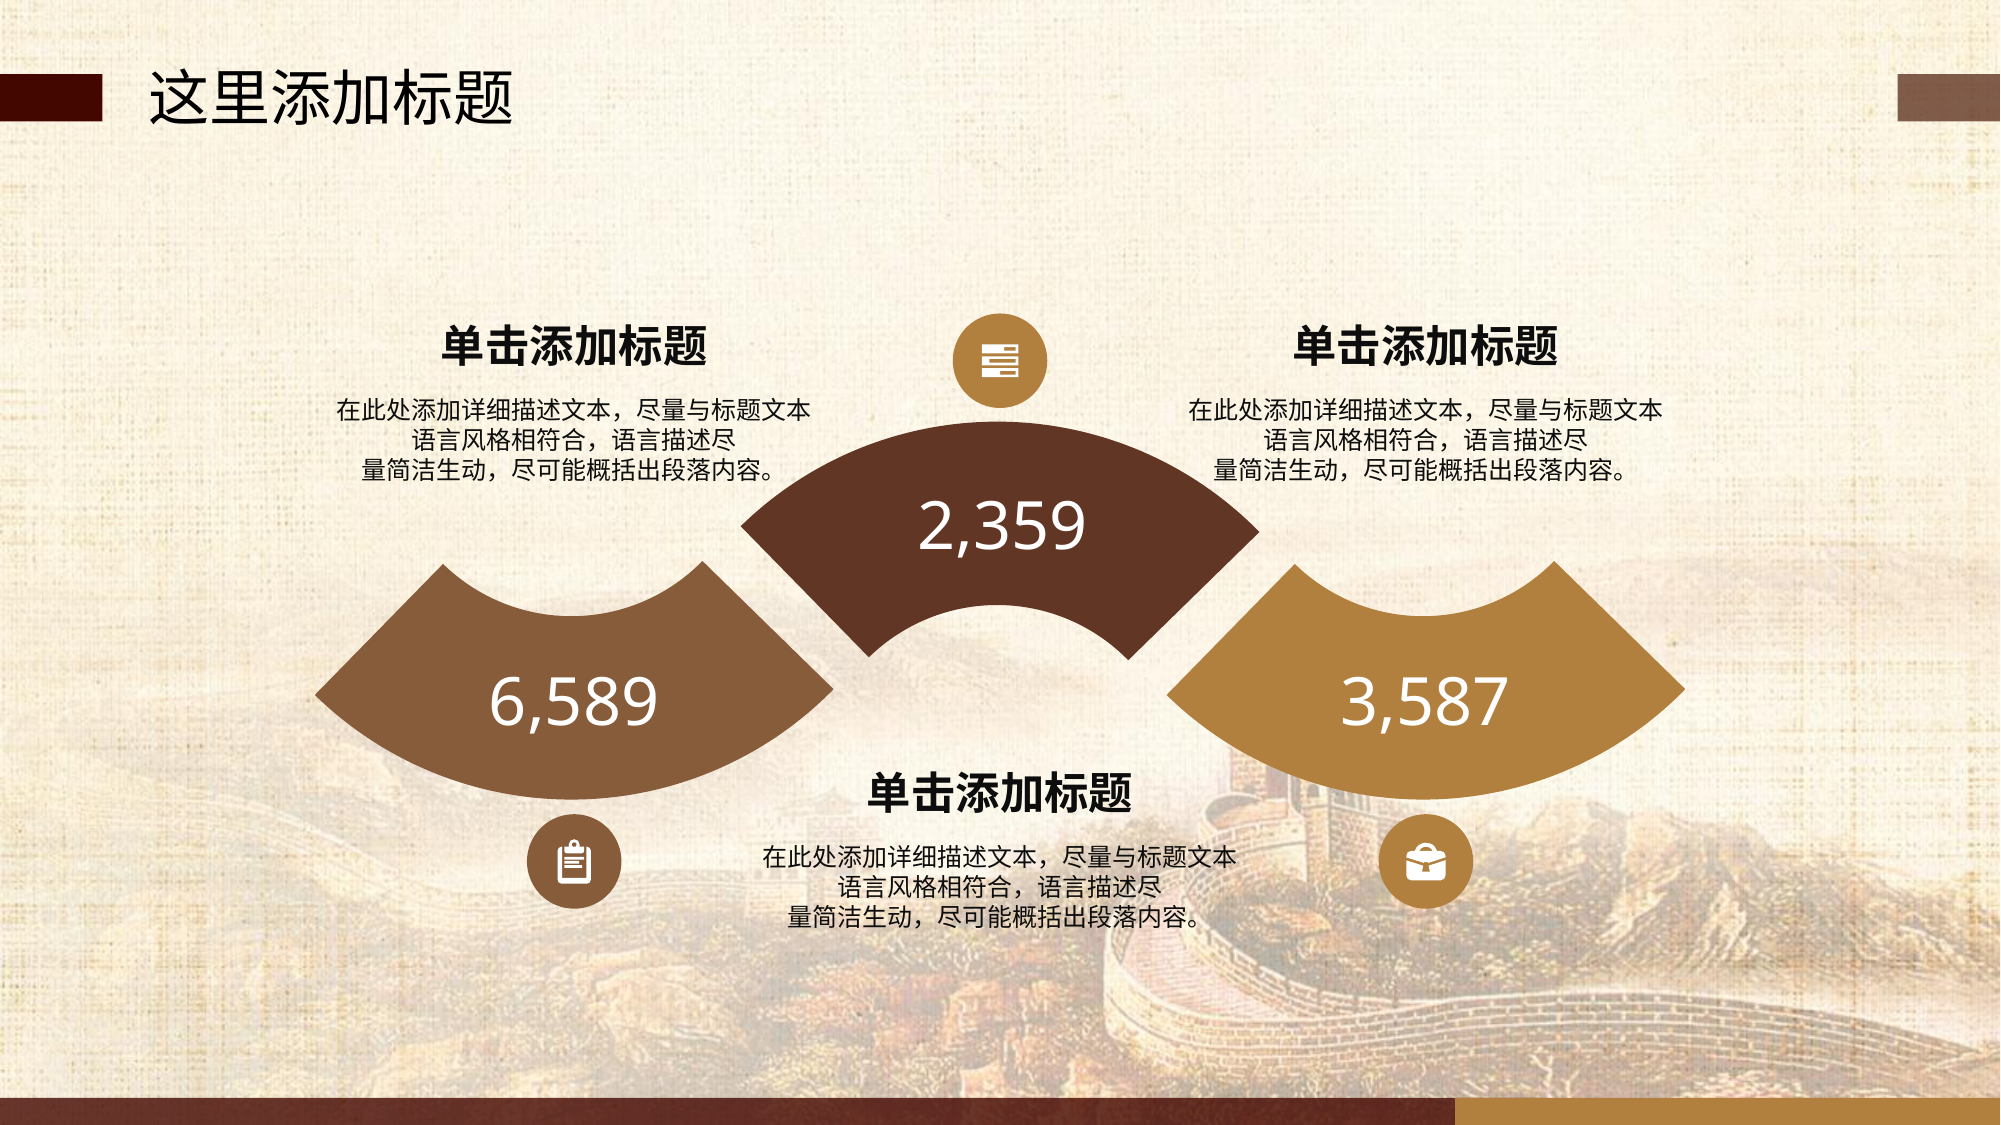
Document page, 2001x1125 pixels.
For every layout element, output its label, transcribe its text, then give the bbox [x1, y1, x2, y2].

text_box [952, 313, 1048, 408]
text_box 单击添加标题 在此处添加详细描述文本，尽量与标题文本 语言风格相符合，语言描述尽 量简洁生动，尽可能概括出段落内容。 [1166, 310, 1686, 492]
text_box [740, 492, 1260, 661]
text_box [314, 560, 834, 800]
text_box 这里添加标题 [133, 52, 622, 141]
text_box 单击添加标题 在此处添加详细描述文本，尽量与标题文本 语言风格相符合，语言描述尽 量简洁生动，尽可能概括出段落内容。 [716, 757, 1284, 939]
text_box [1378, 814, 1474, 909]
text_box 2,359 [835, 475, 1171, 571]
text_box [0, 1097, 1454, 1125]
text_box [859, 421, 1166, 475]
text_box [1166, 560, 1686, 800]
text_box [1897, 73, 2000, 122]
text_box 单击添加标题 在此处添加详细描述文本，尽量与标题文本 语言风格相符合，语言描述尽 量简洁生动，尽可能概括出段落内容。 [290, 310, 859, 492]
picture [0, 0, 2001, 1125]
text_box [526, 814, 622, 909]
text_box [1454, 1097, 2000, 1125]
text_box [0, 73, 103, 122]
text_box 3,587 [1258, 650, 1594, 746]
text_box 6,589 [406, 650, 742, 746]
